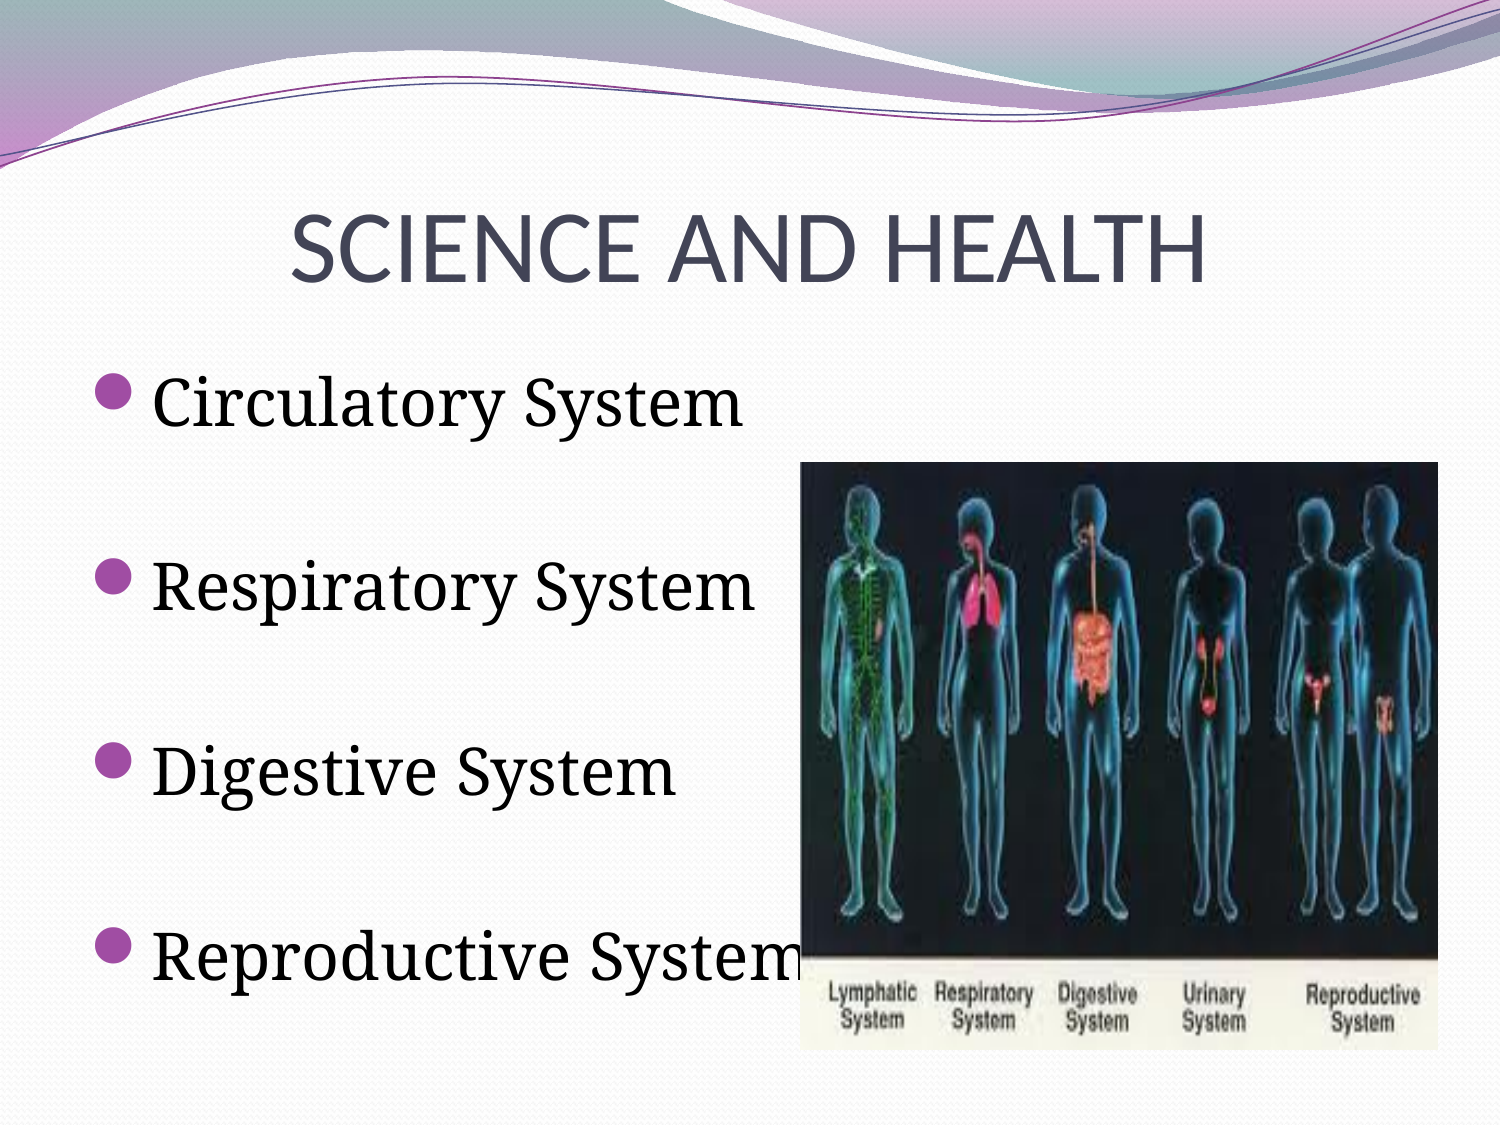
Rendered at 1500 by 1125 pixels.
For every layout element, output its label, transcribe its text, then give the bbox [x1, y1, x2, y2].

title SCIENCE AND HEALTH [75, 115, 1425, 275]
picture [799, 462, 1438, 1051]
list Circulatory System Respiratory System Digestive System Reproductive System [75, 275, 1425, 1005]
